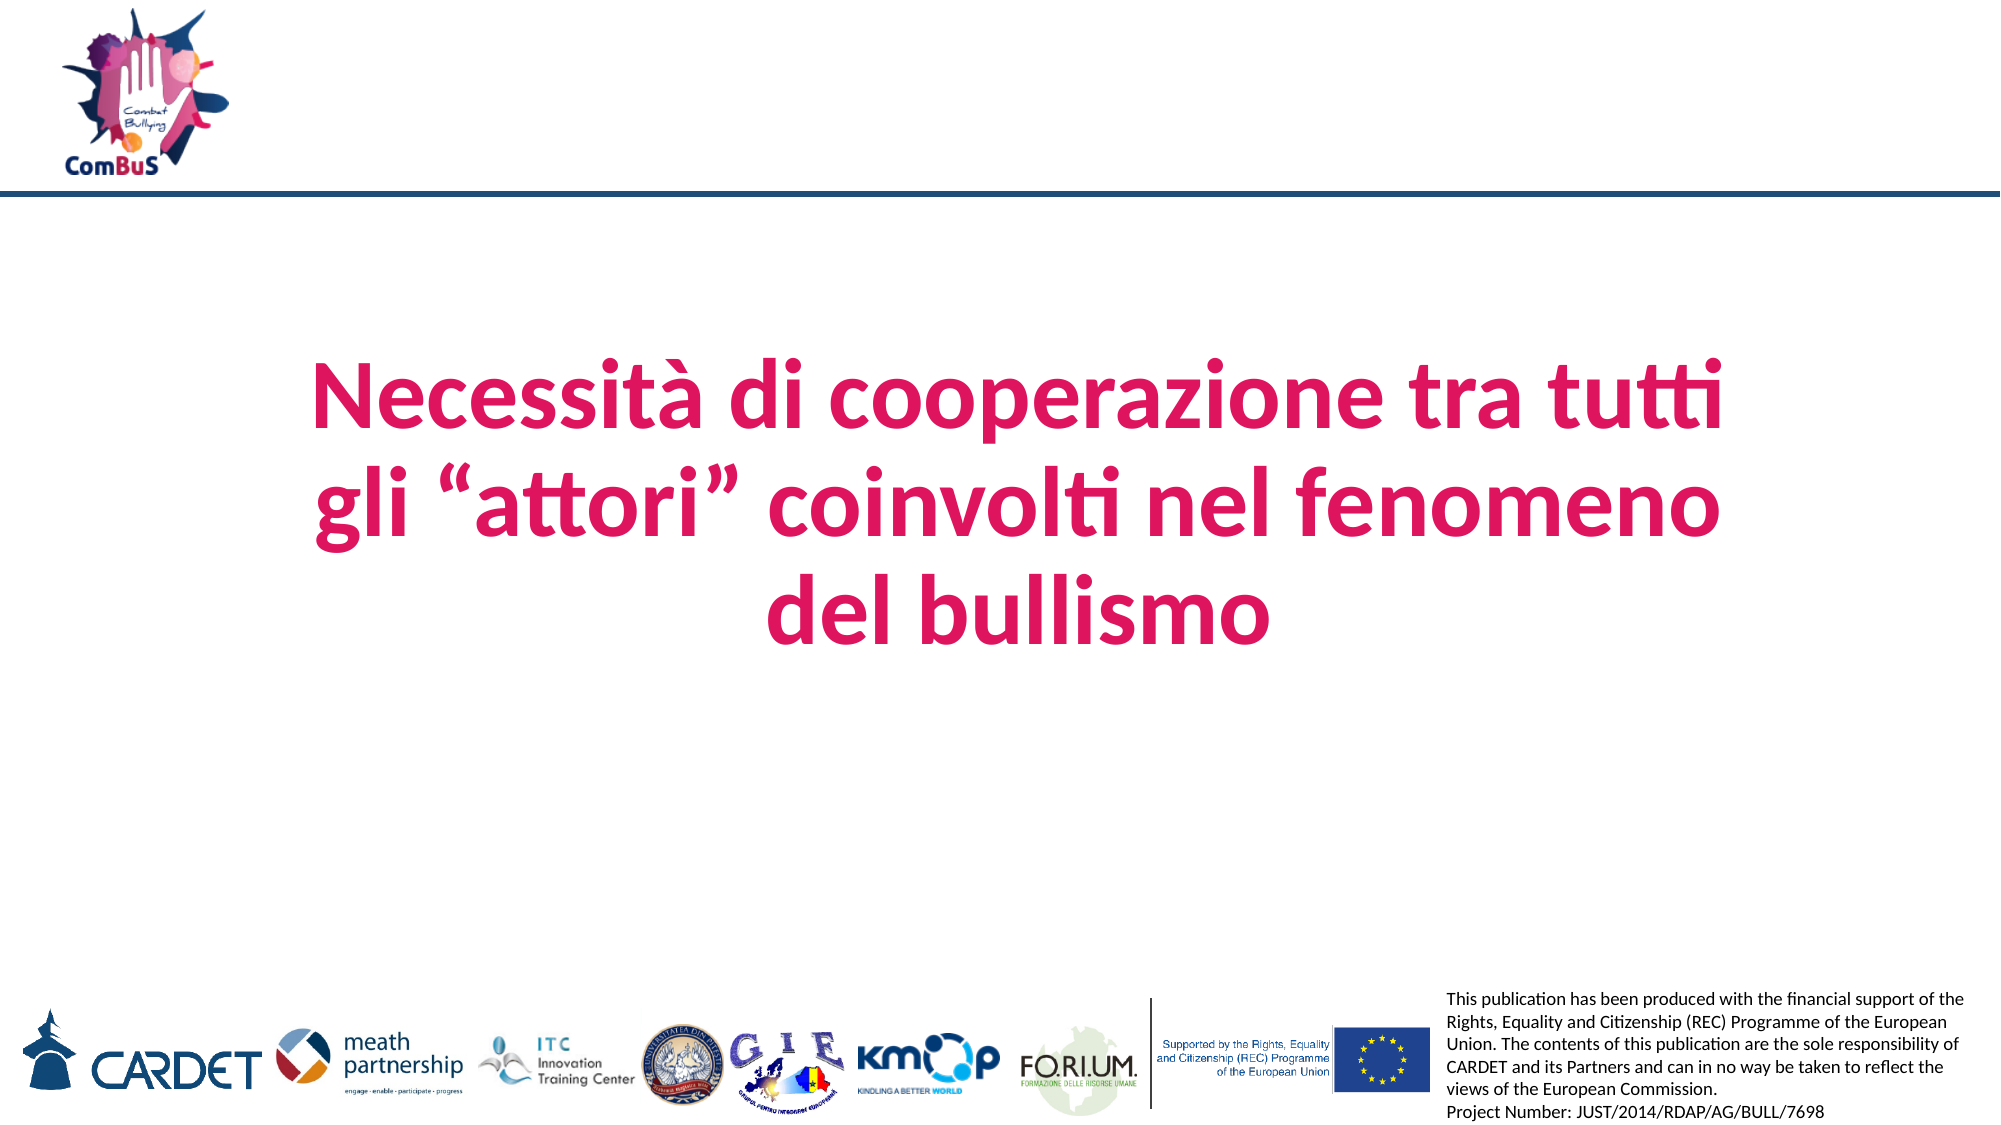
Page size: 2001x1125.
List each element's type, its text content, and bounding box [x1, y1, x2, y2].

picture [858, 1033, 1000, 1094]
picture [62, 8, 229, 175]
title Necessità di cooperazione tra tutti gli “attori” coinvolti nel fenomeno del bullismo [269, 313, 1769, 674]
picture [23, 1008, 262, 1090]
picture [1021, 1026, 1137, 1116]
picture [726, 1026, 848, 1118]
picture [268, 1008, 724, 1106]
picture [1157, 1025, 1432, 1094]
